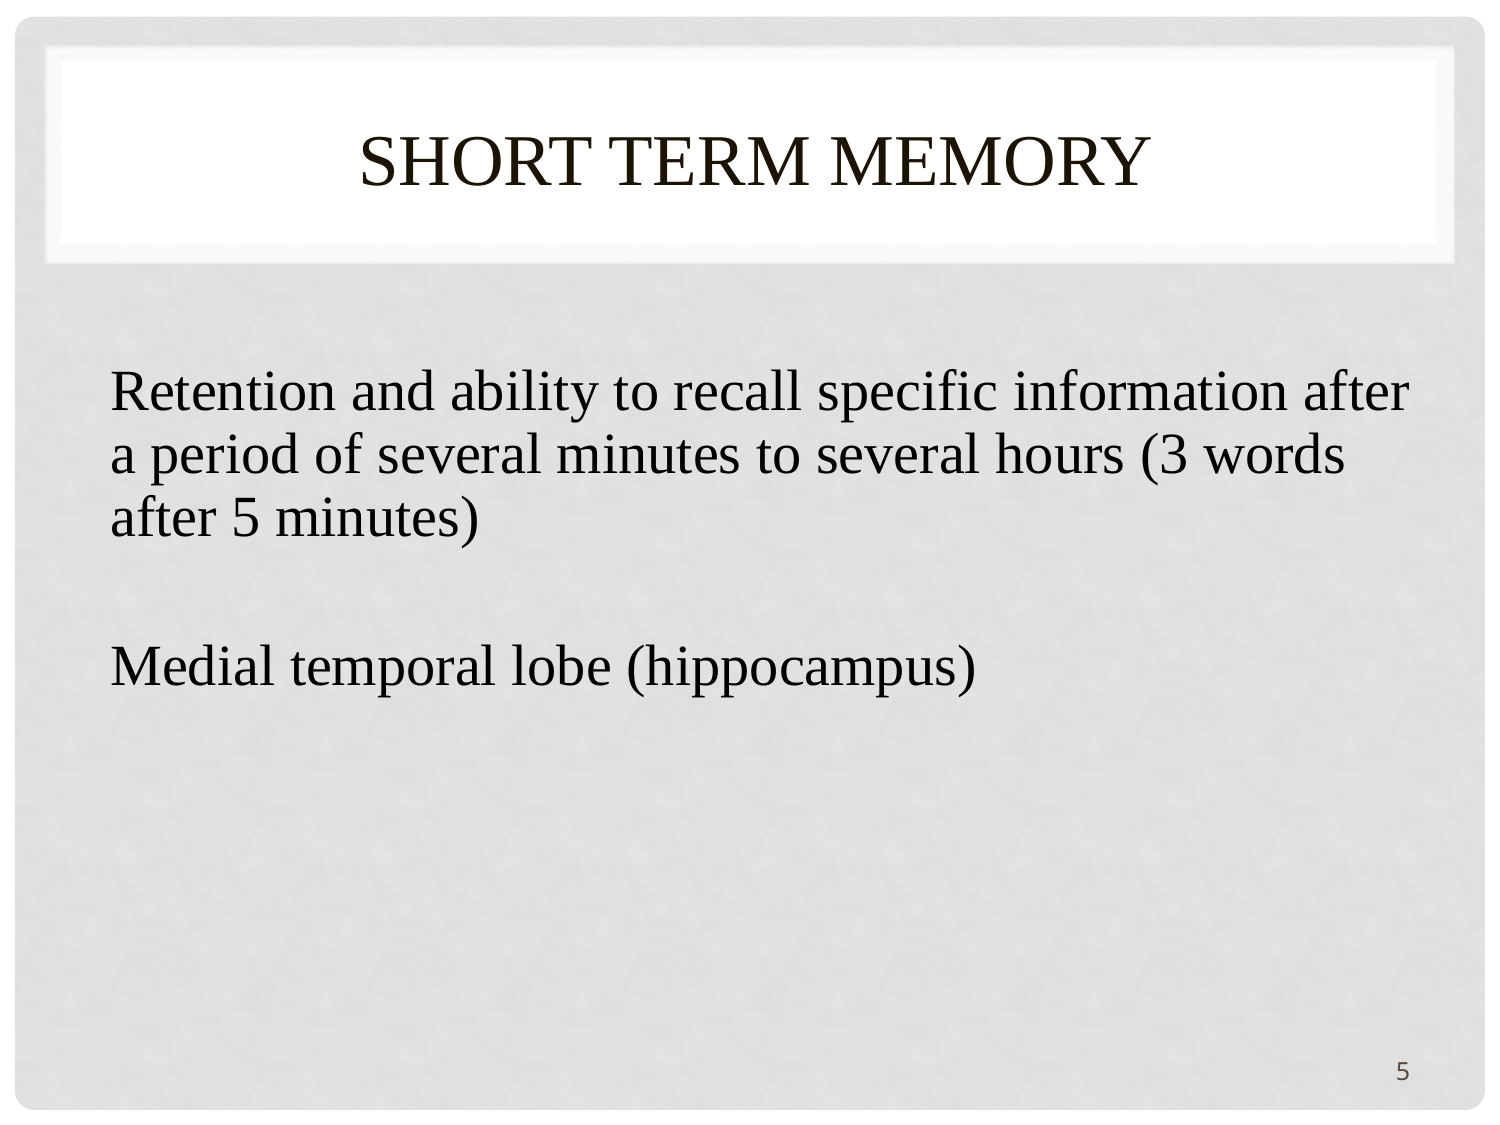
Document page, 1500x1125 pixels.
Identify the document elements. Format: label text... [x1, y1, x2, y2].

slide_number 5 [1074, 1042, 1425, 1103]
list Retention and ability to recall specific information after a period of several minutes to several hours (3 words after 5 minutes) Medial temporal lobe (hippocampus) [76, 352, 1427, 1097]
title SHORT TERM MEMORY [174, 62, 1338, 250]
